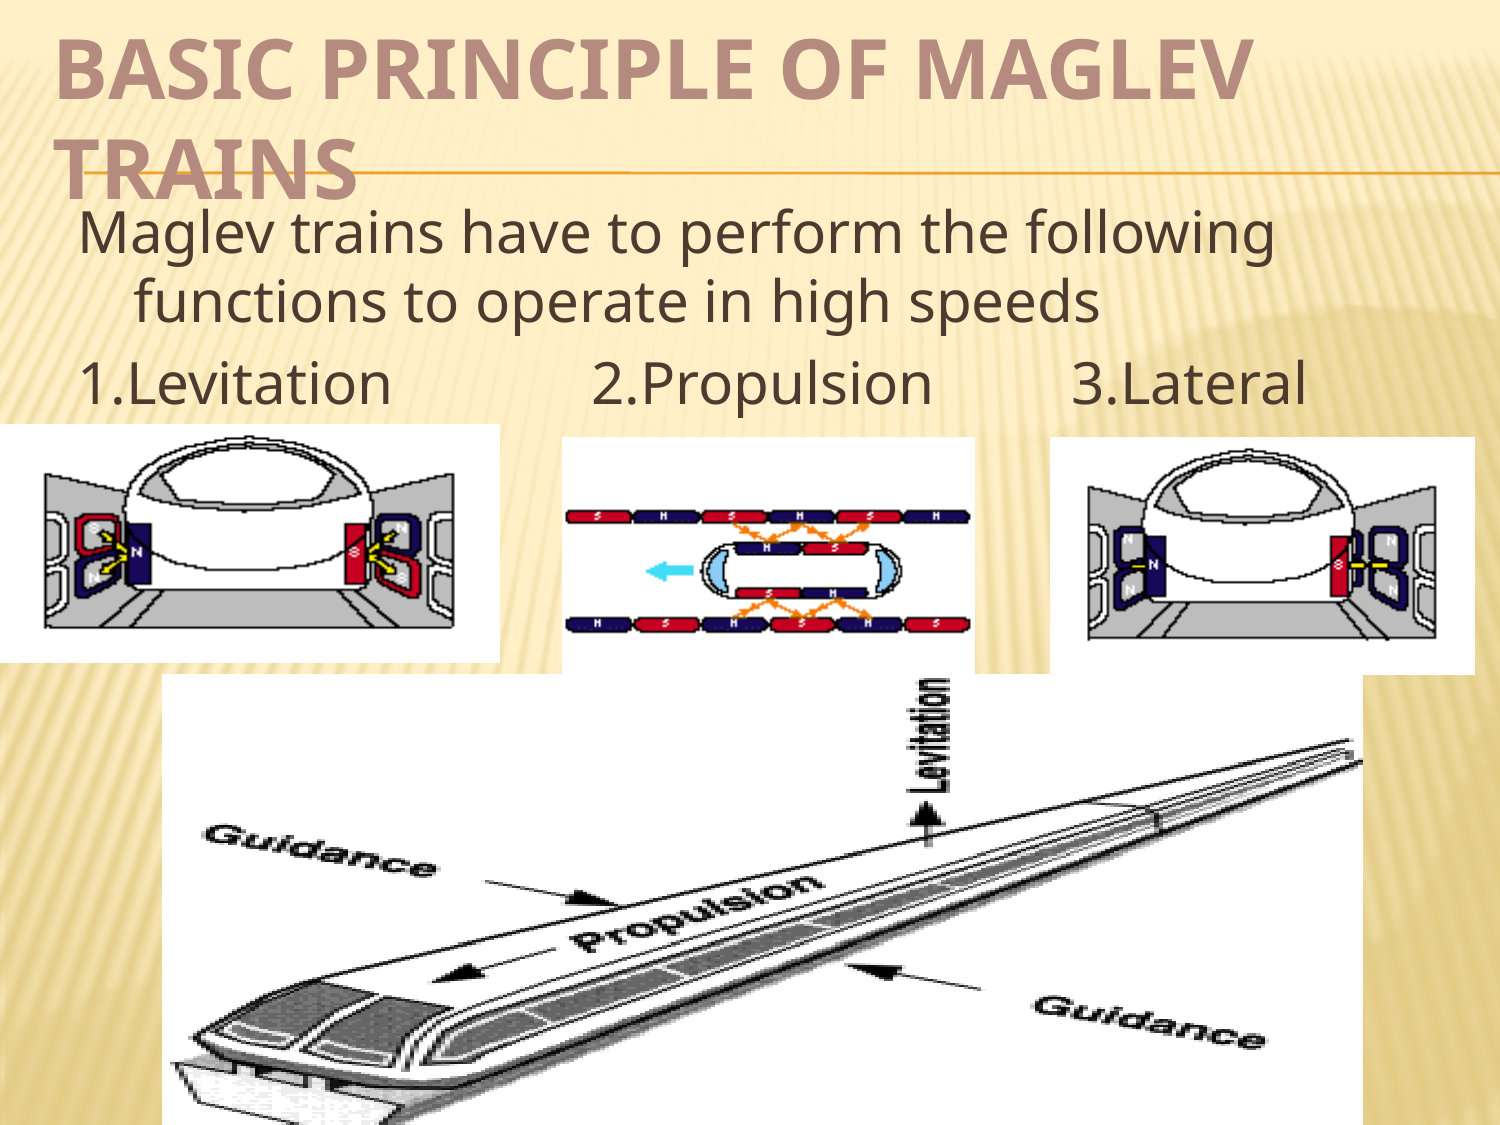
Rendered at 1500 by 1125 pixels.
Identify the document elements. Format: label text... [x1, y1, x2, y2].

picture [162, 437, 1363, 1125]
title Basic Principle of Maglev Trains [37, 37, 1425, 196]
picture [1049, 437, 1476, 676]
picture [0, 424, 501, 663]
list Maglev trains have to perform the following functions to operate in high speeds 1.Levitation 2.Propulsion 3.Lateral Guidance [62, 187, 1500, 987]
